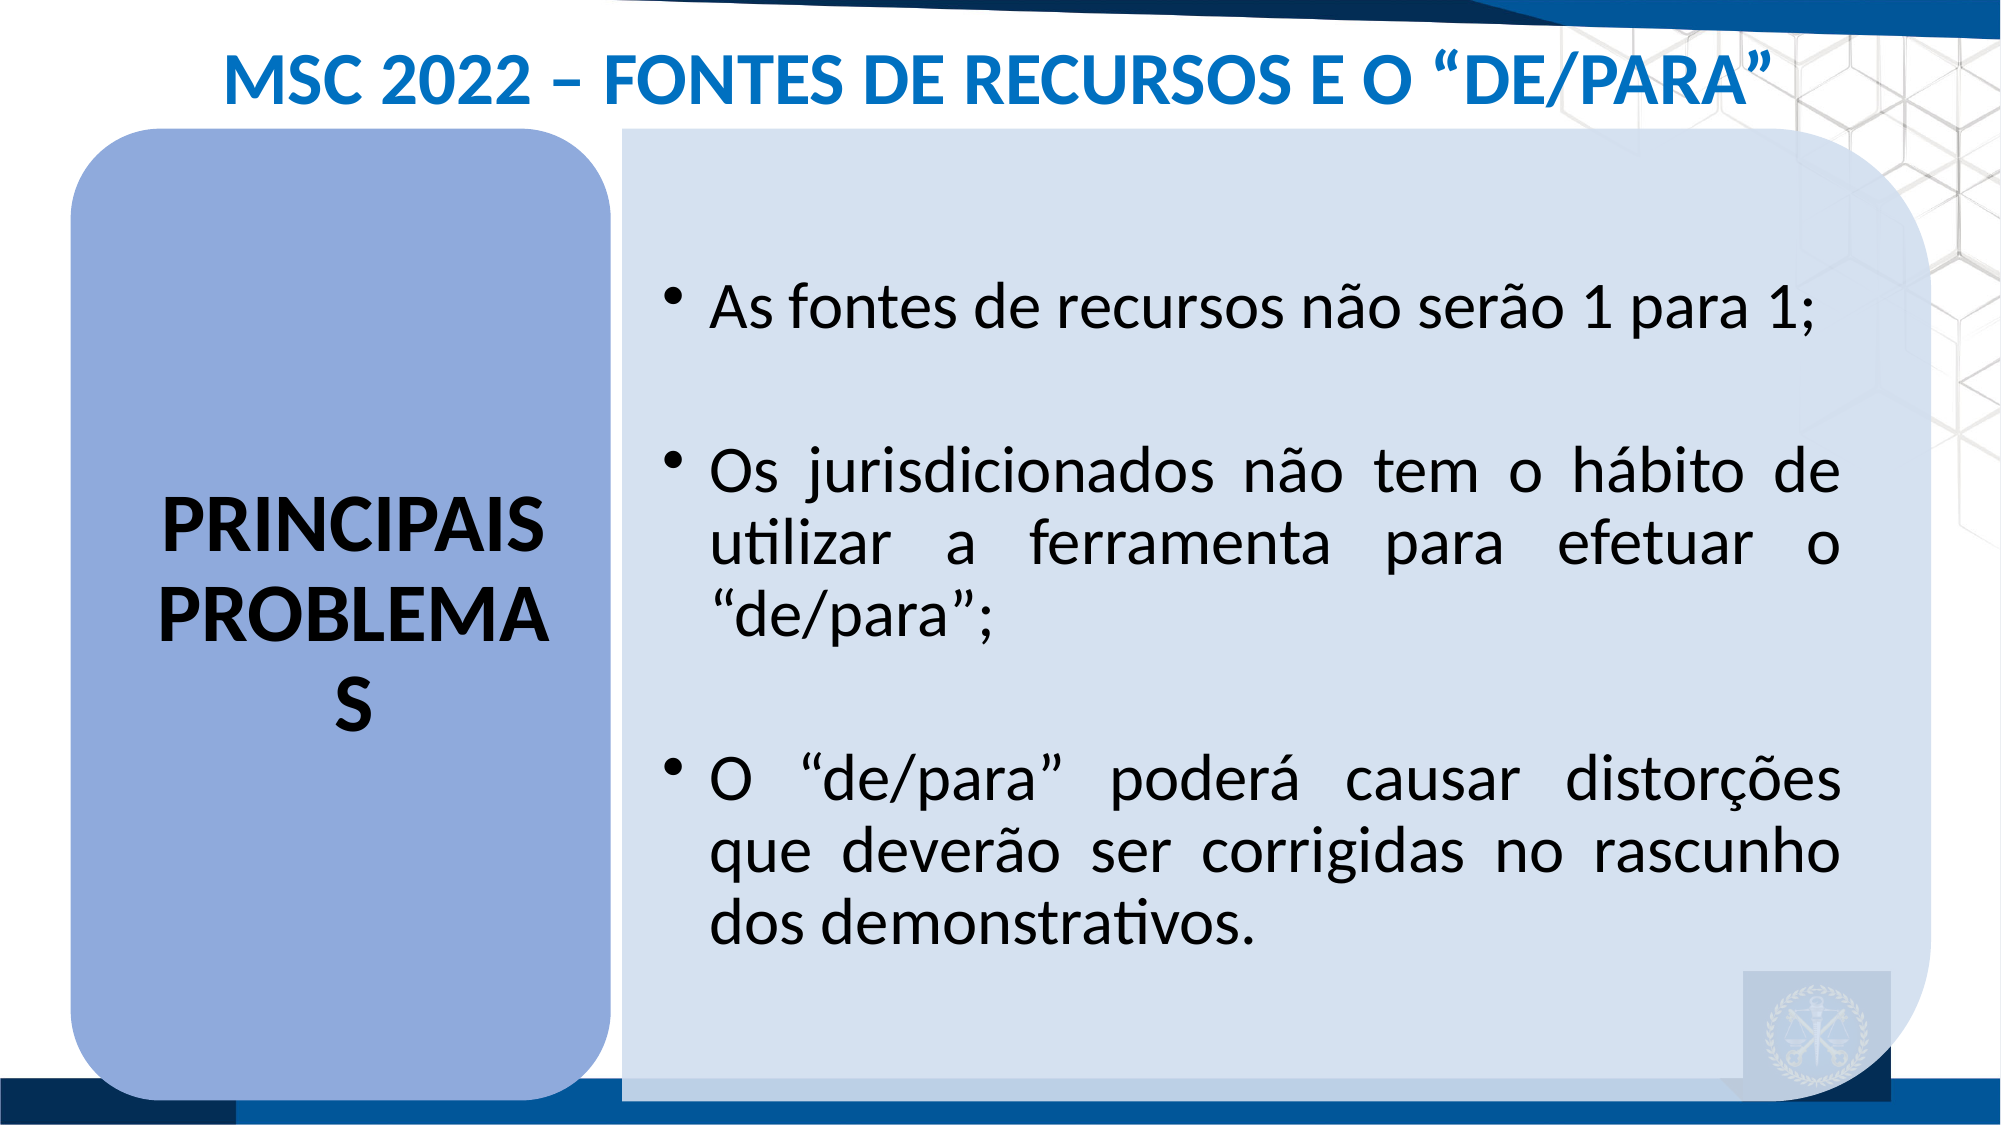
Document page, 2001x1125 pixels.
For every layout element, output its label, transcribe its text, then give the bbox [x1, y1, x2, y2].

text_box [70, 128, 1931, 1103]
picture [0, 0, 2001, 1125]
text_box MSC 2022 – FONTES DE RECURSOS E O “DE/PARA” [108, 22, 1892, 128]
